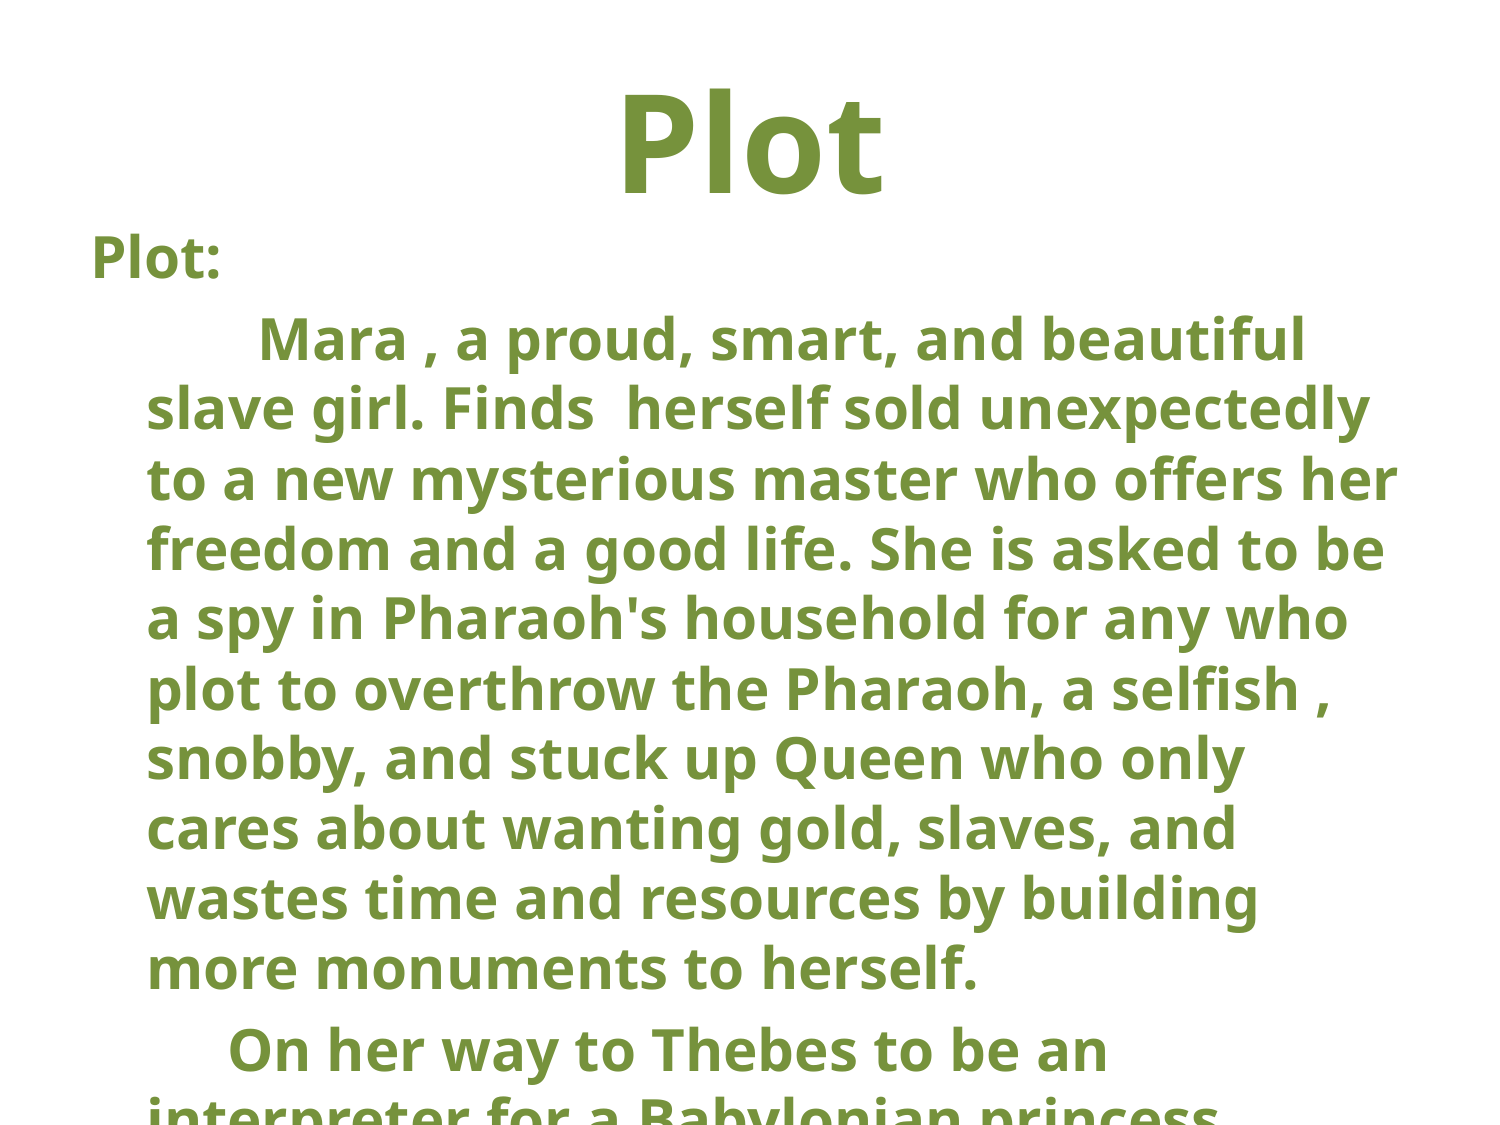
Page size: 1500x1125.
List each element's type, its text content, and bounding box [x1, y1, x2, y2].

list Plot: Mara , a proud, smart, and beautiful slave girl. Finds herself sold unexpectedly to a new mysterious master who offers her freedom and a good life. She is asked to be a spy in Pharaoh's household for any who plot to overthrow the Pharaoh, a selfish , snobby, and stuck up Queen who only cares about wanting gold, slaves, and wastes time and resources by building more monuments to herself. On her way to Thebes to be an interpreter for a Babylonian princess, Innani, she meets a intriguing handsome young man, Sheftu. He too asks her to be a spy but to help over throw the Queen. She finds herself in a dangerous and overwhelming double spy role with only her wits to maneuver her way though her troubles. She falls in love with Sheftu and almost looses her love at a critical moment. Almost whipped to death, her unlimited loyalty is proven to all . [74, 212, 1426, 926]
title Plot [74, 44, 1426, 212]
